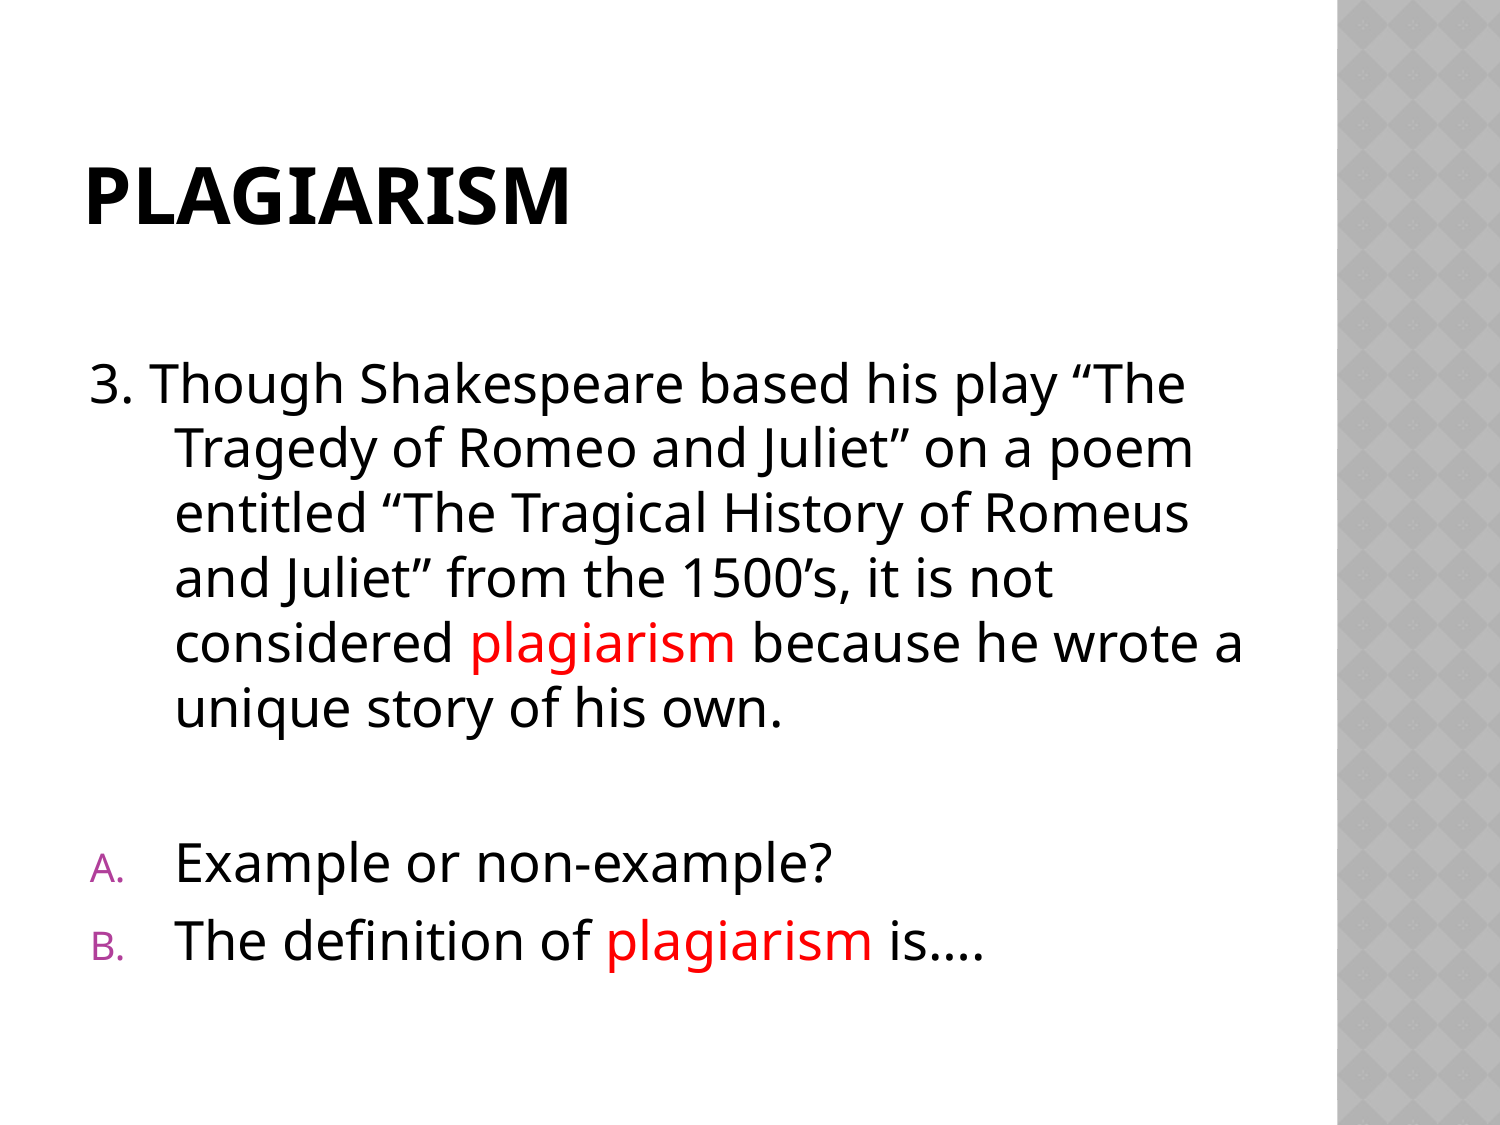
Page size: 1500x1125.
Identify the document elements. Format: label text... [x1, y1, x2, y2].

list 3. Though Shakespeare based his play “The Tragedy of Romeo and Juliet” on a poem entitled “The Tragical History of Romeus and Juliet” from the 1500’s, it is not considered plagiarism because he wrote a unique story of his own. Example or non-example? The definition of plagiarism is…. [75, 264, 1263, 1059]
title Plagiarism [75, 52, 1263, 240]
